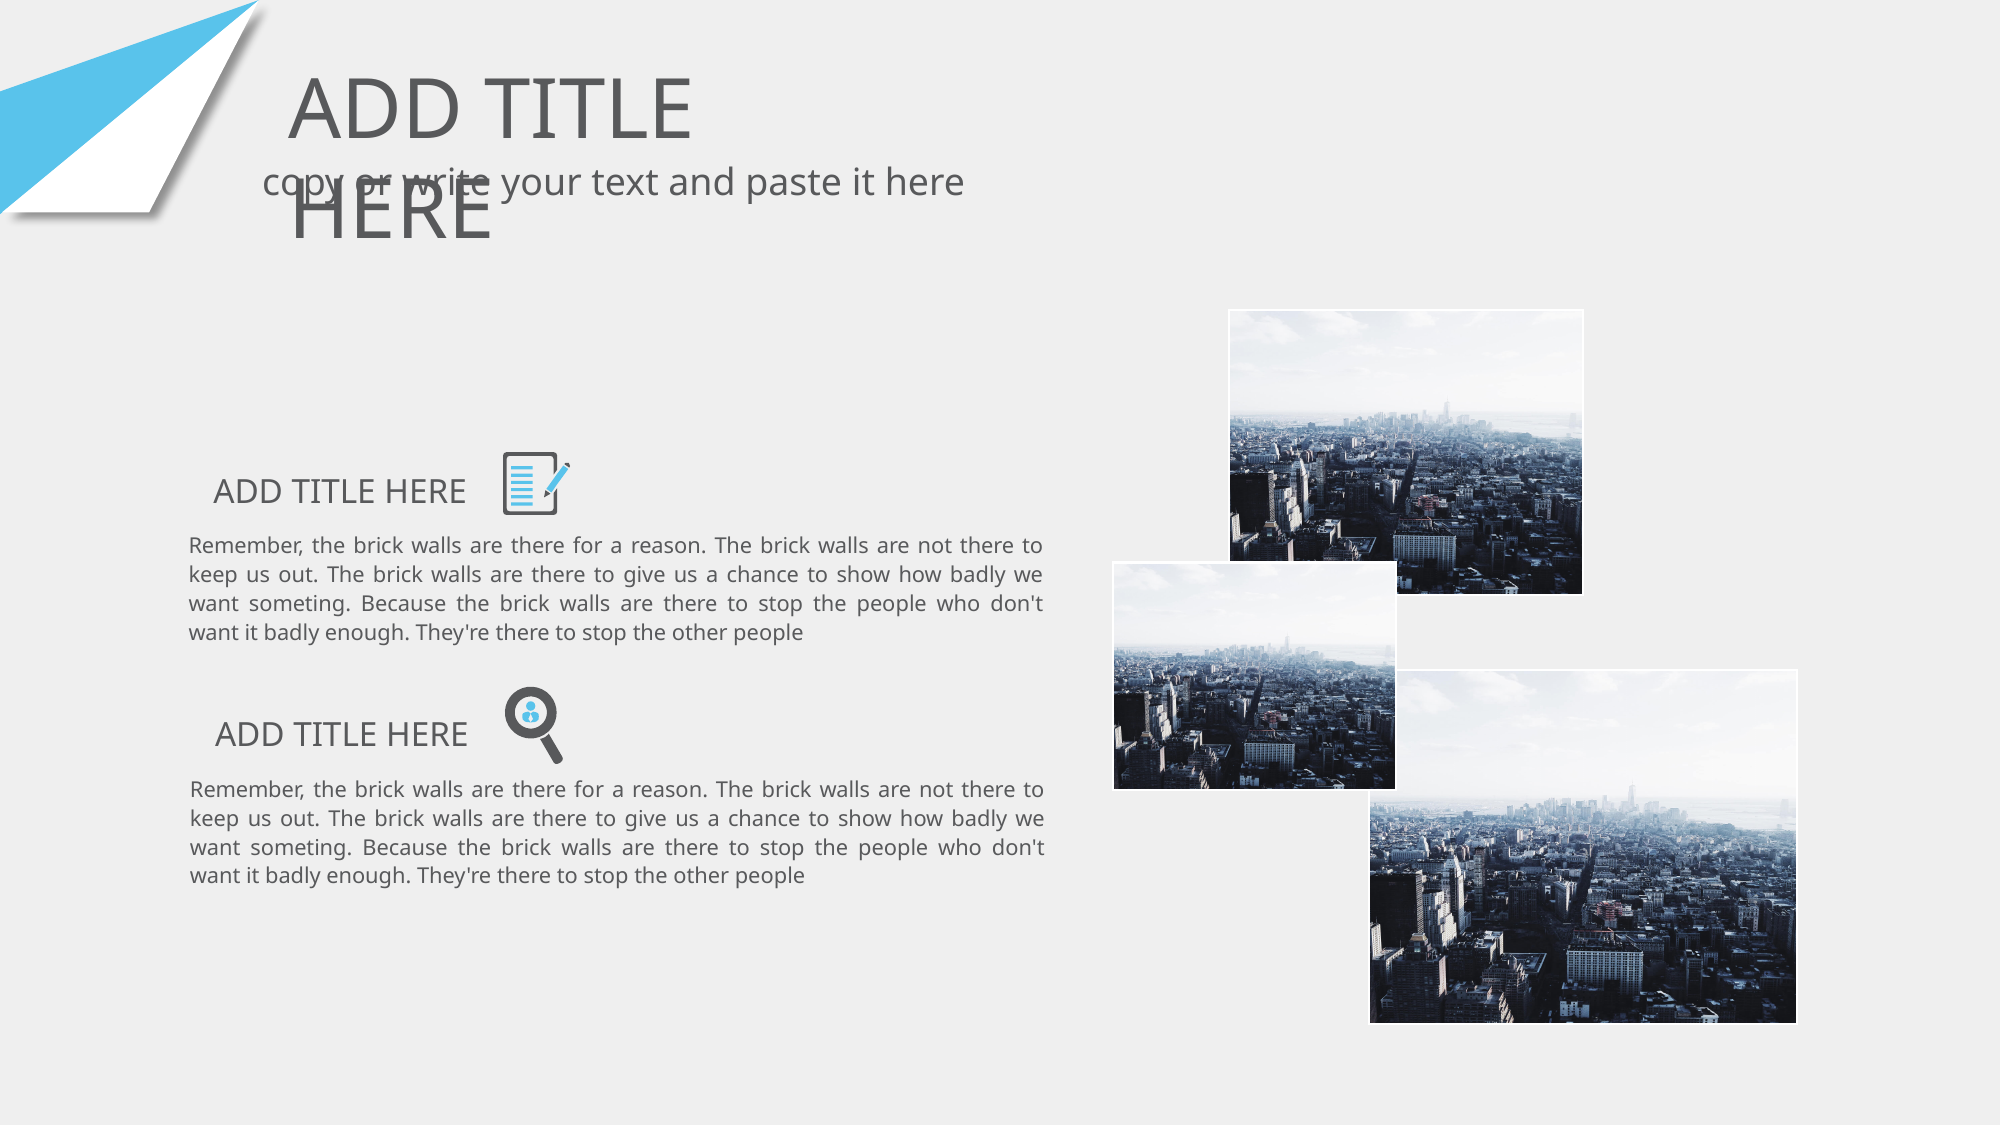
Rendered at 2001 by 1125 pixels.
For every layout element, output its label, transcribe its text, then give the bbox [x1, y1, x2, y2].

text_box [273, 48, 955, 212]
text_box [501, 682, 565, 766]
text_box Remember, the brick walls are there for a reason. The brick walls are not there to keep us out. The brick walls are there to give us a chance to show how badly we want someting. Because the brick walls are there to stop the people who don't want it badly enough. They're there to stop the other people [175, 765, 1062, 876]
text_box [1113, 309, 1798, 1025]
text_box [503, 452, 572, 515]
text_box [0, 0, 260, 215]
text_box ADD TITLE HERE [159, 682, 484, 761]
text_box Remember, the brick walls are there for a reason. The brick walls are not there to keep us out. The brick walls are there to give us a chance to show how badly we want someting. Because the brick walls are there to stop the people who don't want it badly enough. They're there to stop the other people [173, 522, 1060, 632]
text_box ADD TITLE HERE [157, 439, 483, 518]
